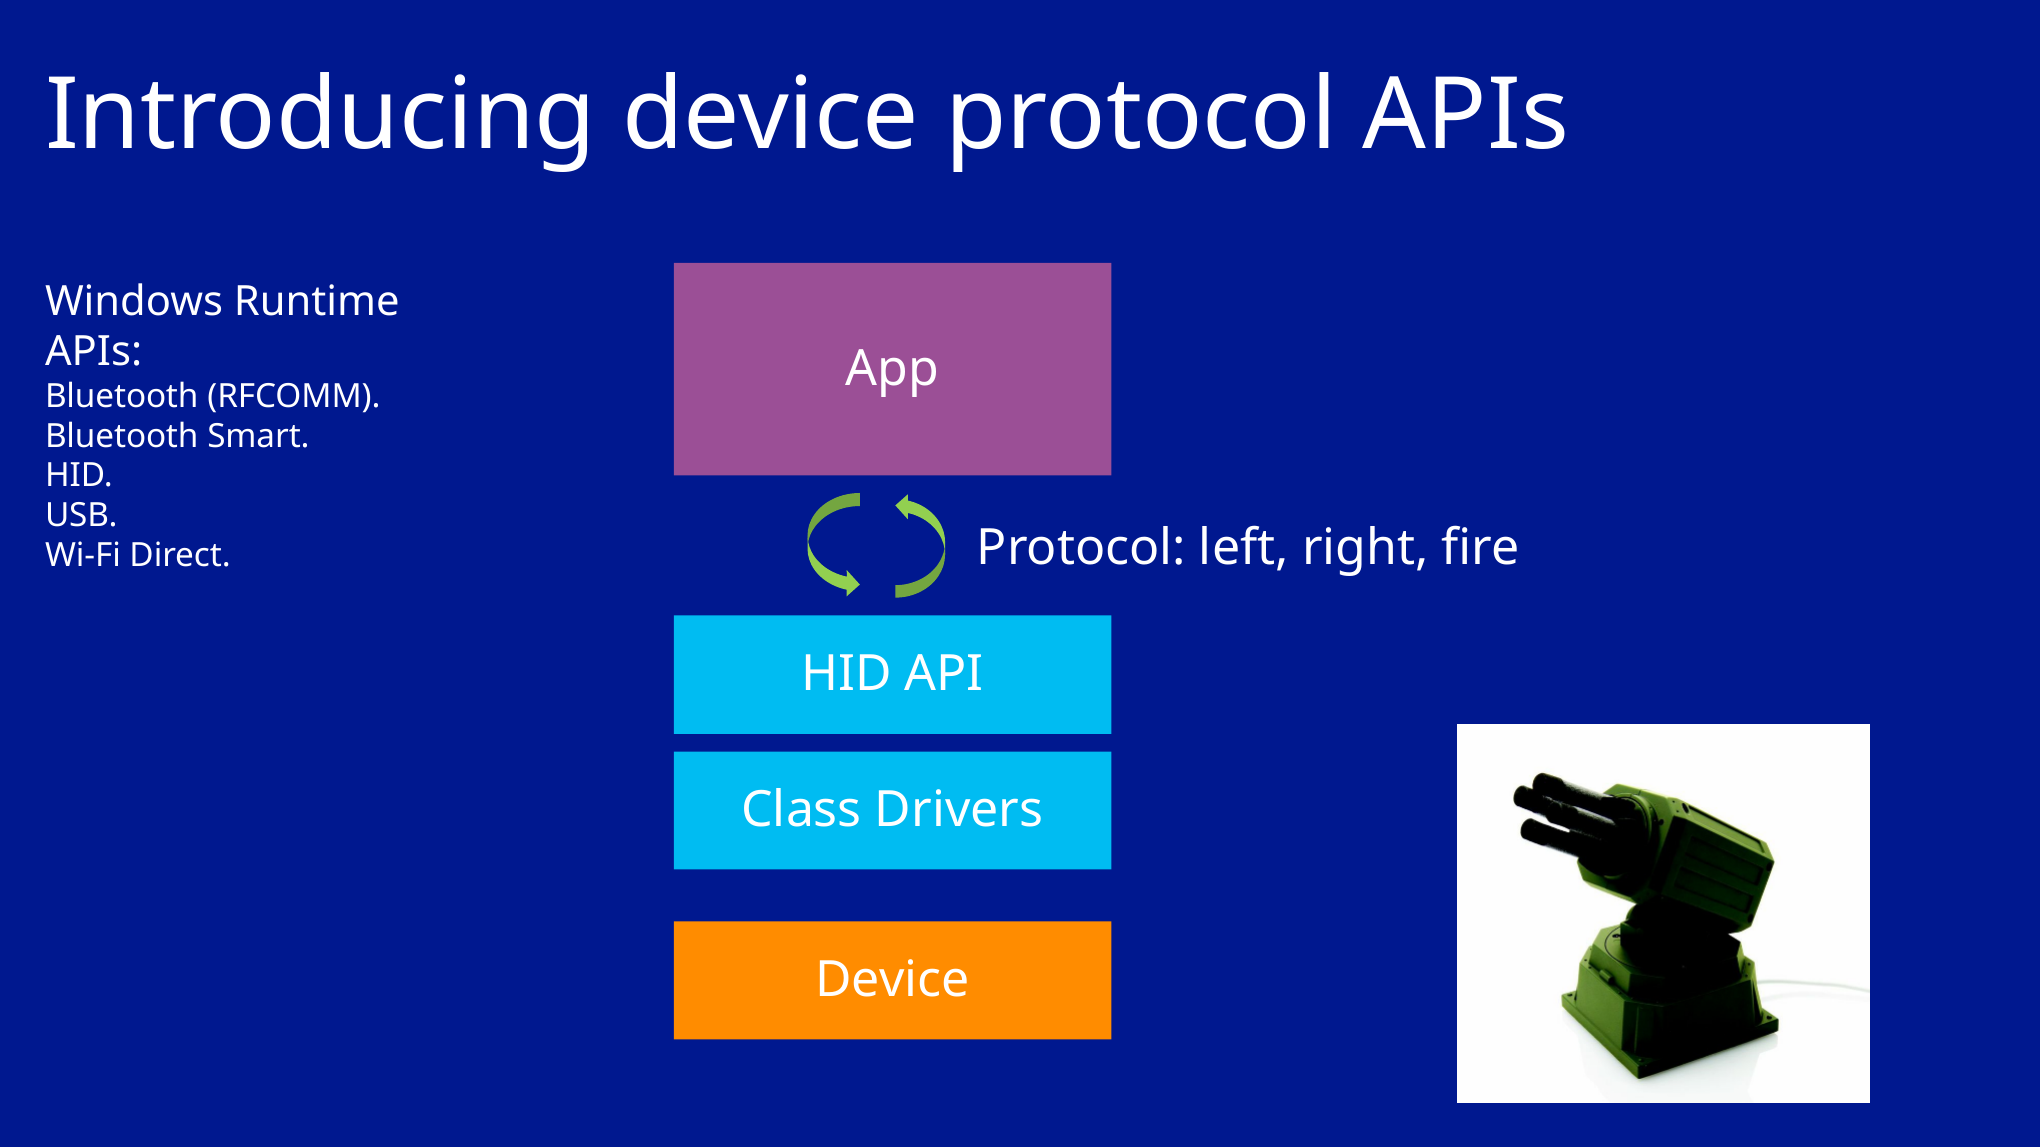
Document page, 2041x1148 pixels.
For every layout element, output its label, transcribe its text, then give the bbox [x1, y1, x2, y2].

text_box [893, 492, 948, 600]
text_box Device [672, 919, 1113, 1041]
text_box App [672, 261, 1113, 477]
list Windows Runtime APIs: Bluetooth (RFCOMM). Bluetooth Smart. HID. USB. Wi-Fi Direct. [45, 273, 496, 1099]
text_box Protocol: left, right, fire [962, 507, 1535, 582]
title Introducing device protocol APIs [45, 48, 1996, 199]
text_box [805, 490, 862, 599]
text_box HID API [672, 613, 1113, 736]
text_box Class Drivers [672, 749, 1113, 872]
picture [1457, 723, 1870, 1103]
